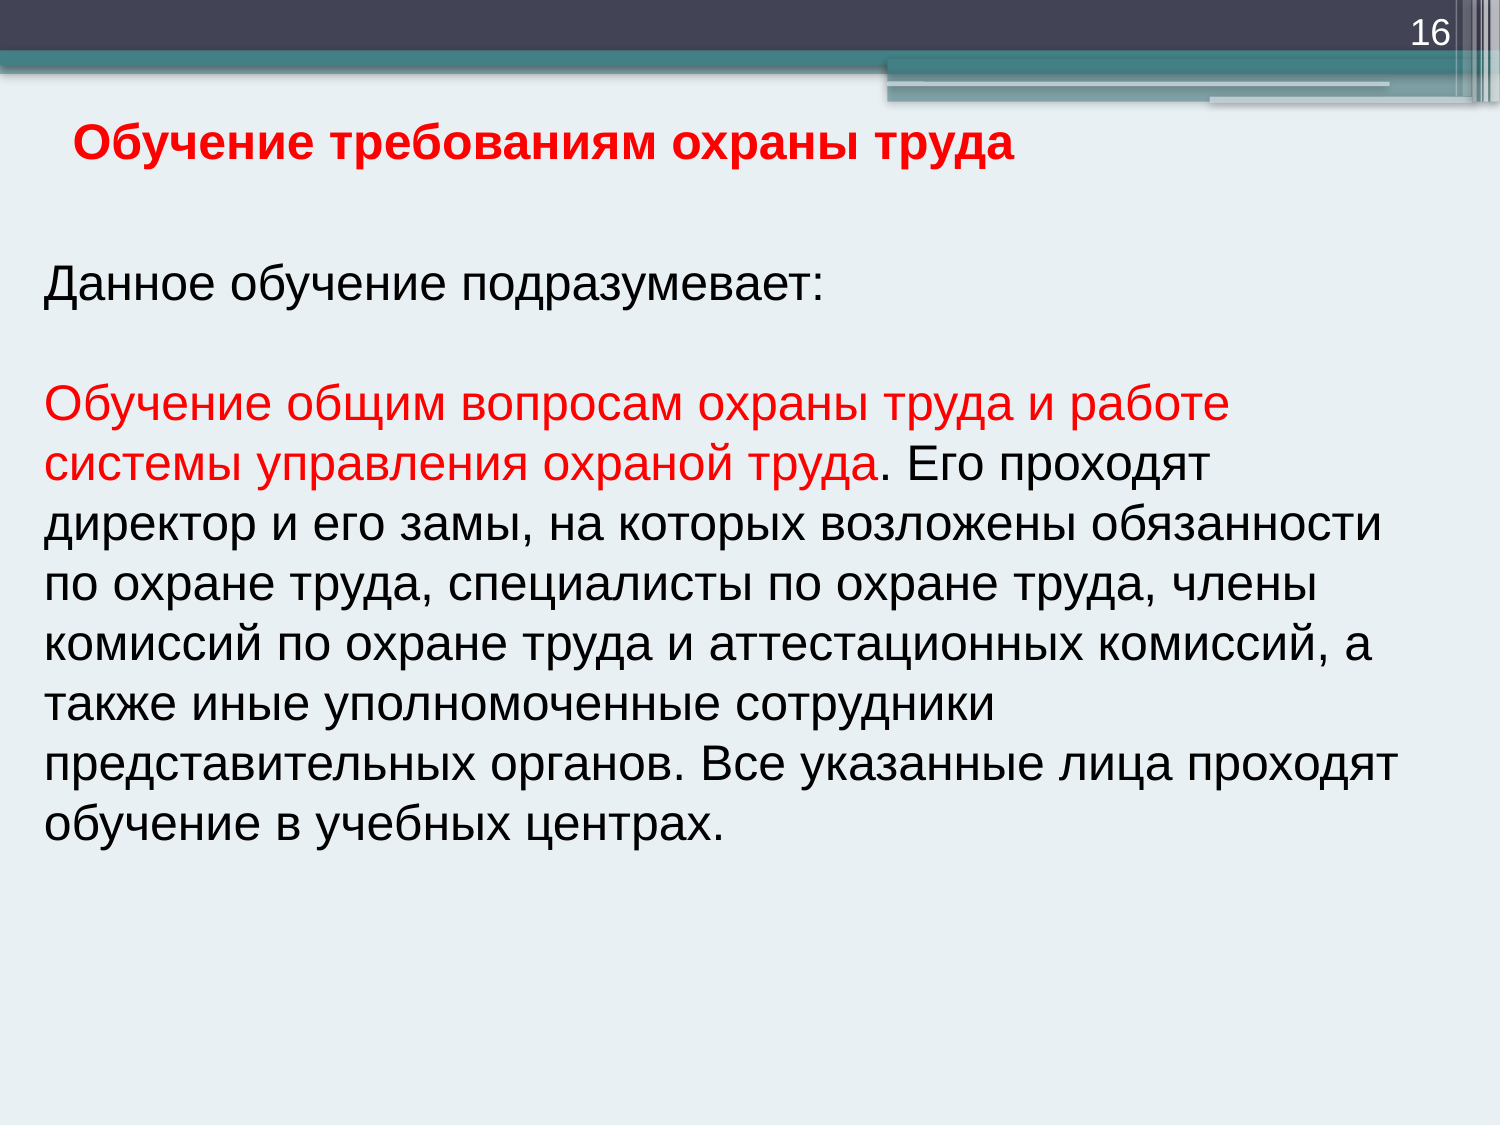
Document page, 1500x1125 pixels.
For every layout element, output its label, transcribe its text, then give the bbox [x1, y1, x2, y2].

text_box Данное обучение подразумевает: Обучение общим вопросам охраны труда и работе системы управления охраной труда. Его проходят директор и его замы, на которых возложены обязанности по охране труда, специалисты по охране труда, члены комиссий по охране труда и аттестационных комиссий, а также иные уполномоченные сотрудники представительных органов. Все указанные лица проходят обучение в учебных центрах. [29, 243, 1447, 859]
text_box Обучение требованиям охраны труда [57, 101, 1030, 177]
slide_number 16 [1341, 0, 1466, 61]
